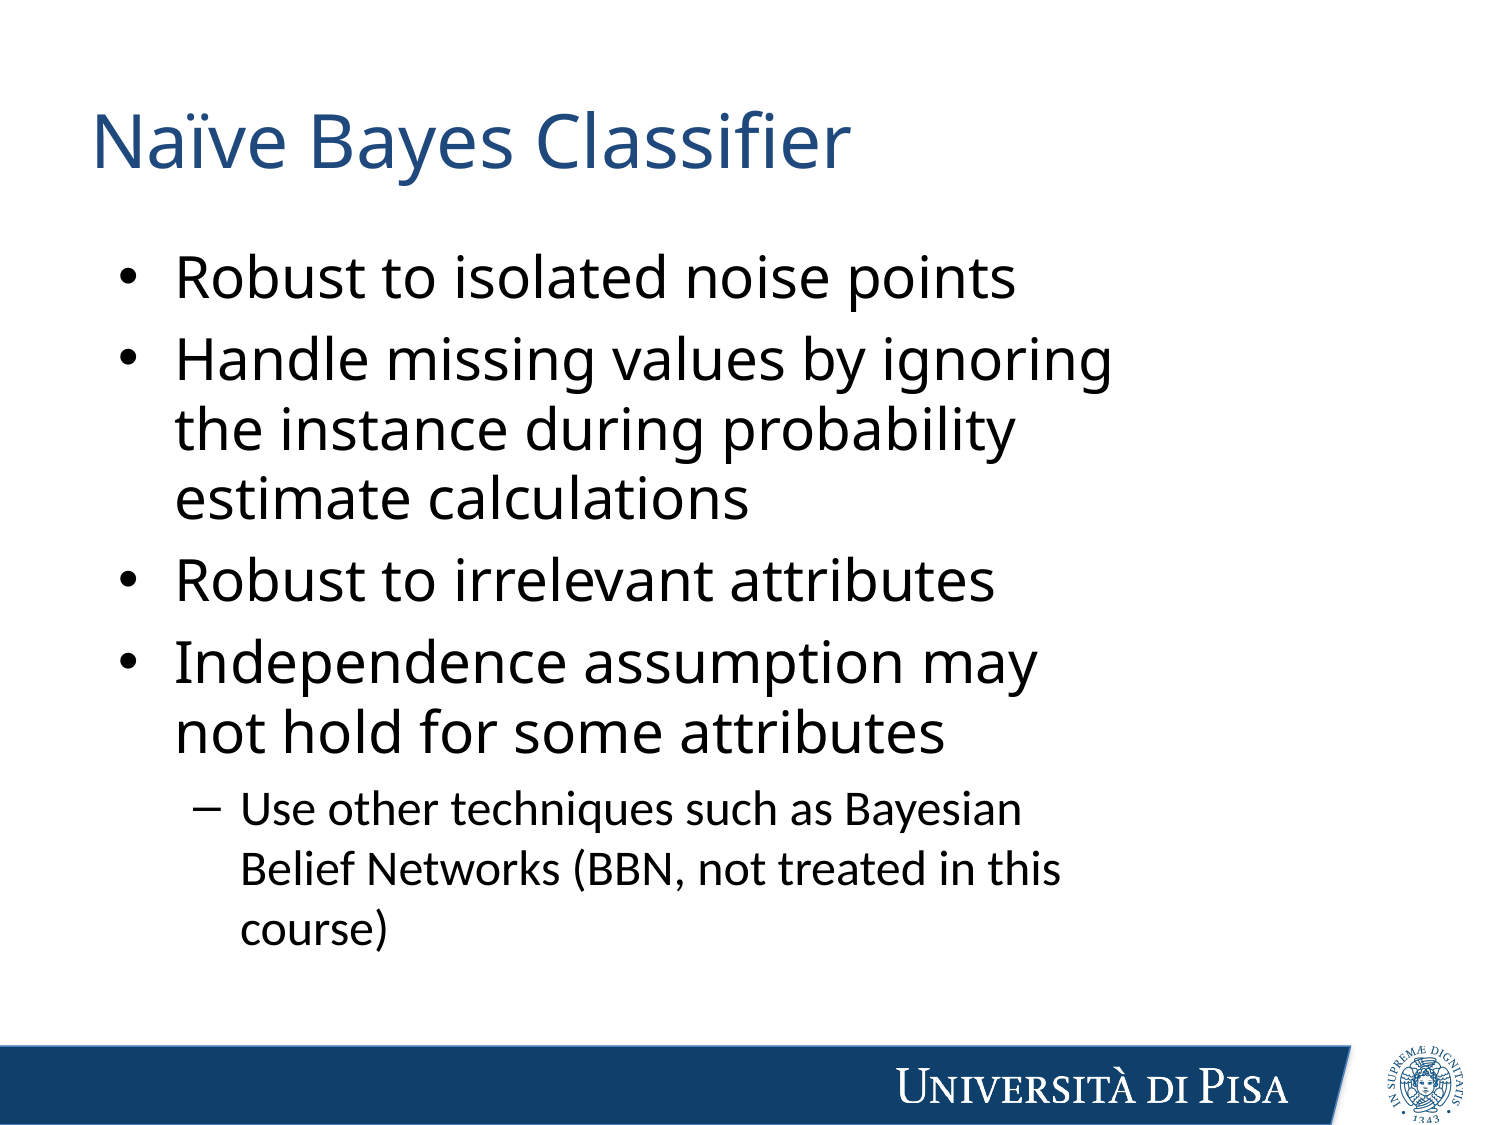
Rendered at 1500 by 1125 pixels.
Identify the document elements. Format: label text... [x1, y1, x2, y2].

title Naïve Bayes Classifier [75, 45, 1425, 233]
list Robust to isolated noise points Handle missing values by ignoring the instance during probability estimate calculations Robust to irrelevant attributes Independence assumption may not hold for some attributes Use other techniques such as Bayesian Belief Networks (BBN, not treated in this course) [103, 232, 1161, 901]
